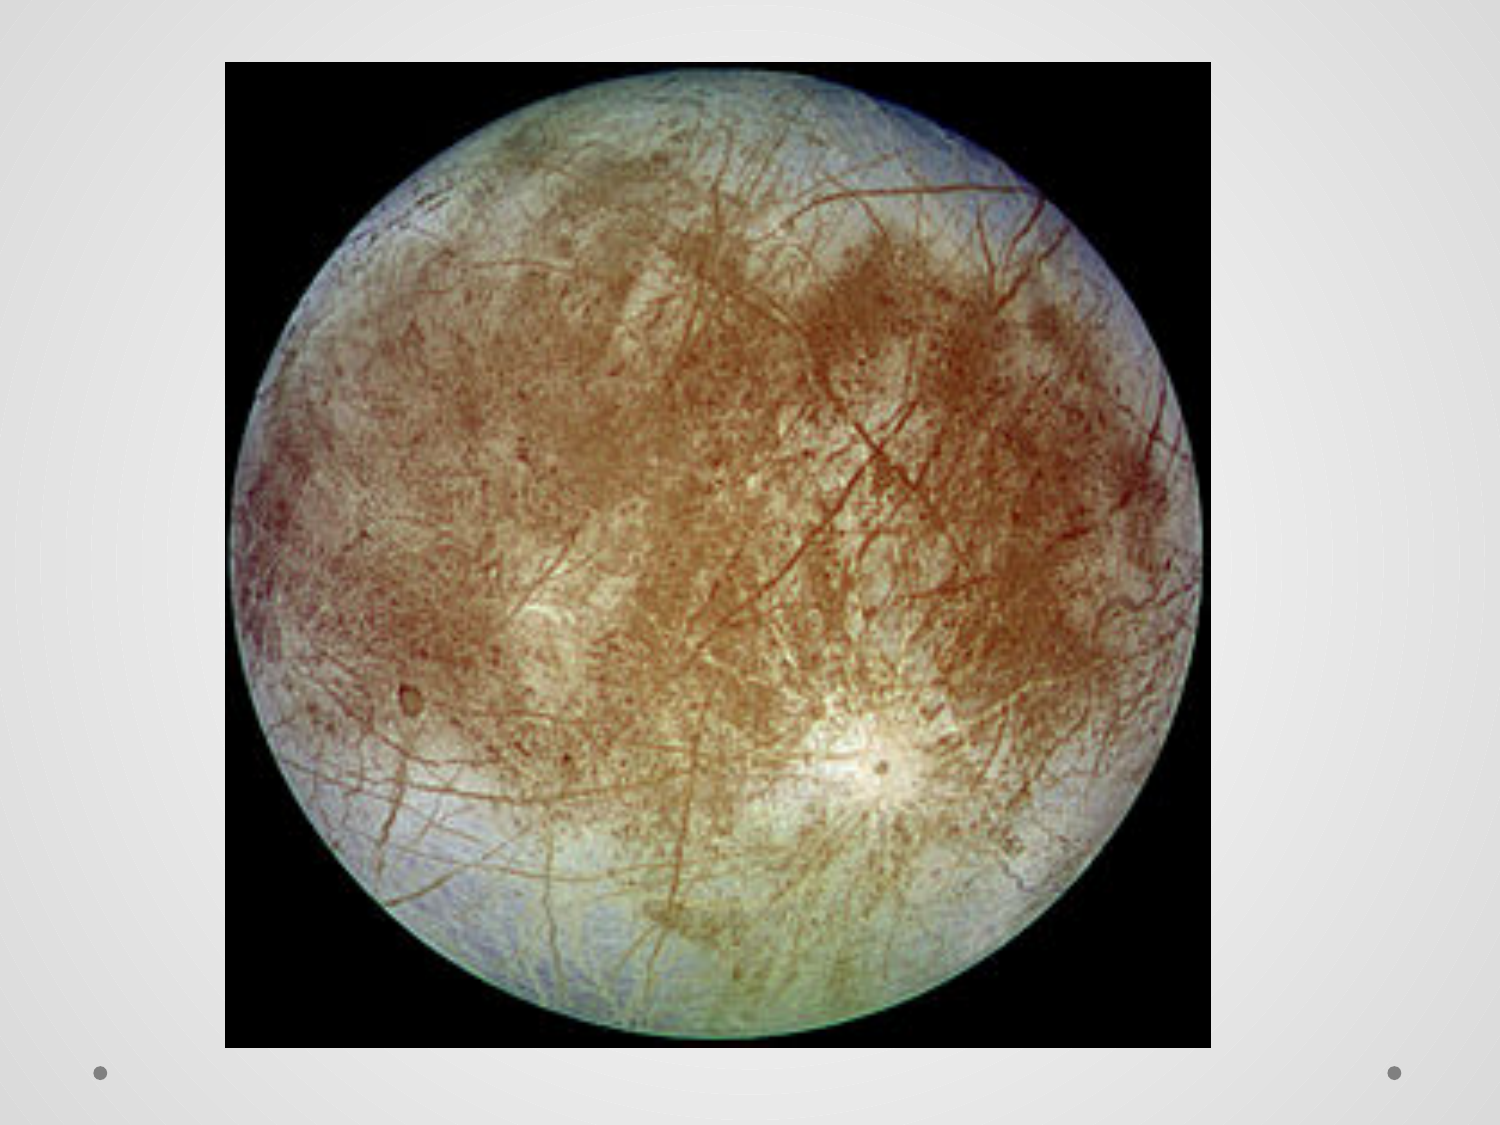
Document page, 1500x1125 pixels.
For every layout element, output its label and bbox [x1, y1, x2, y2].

picture [224, 62, 1211, 1048]
